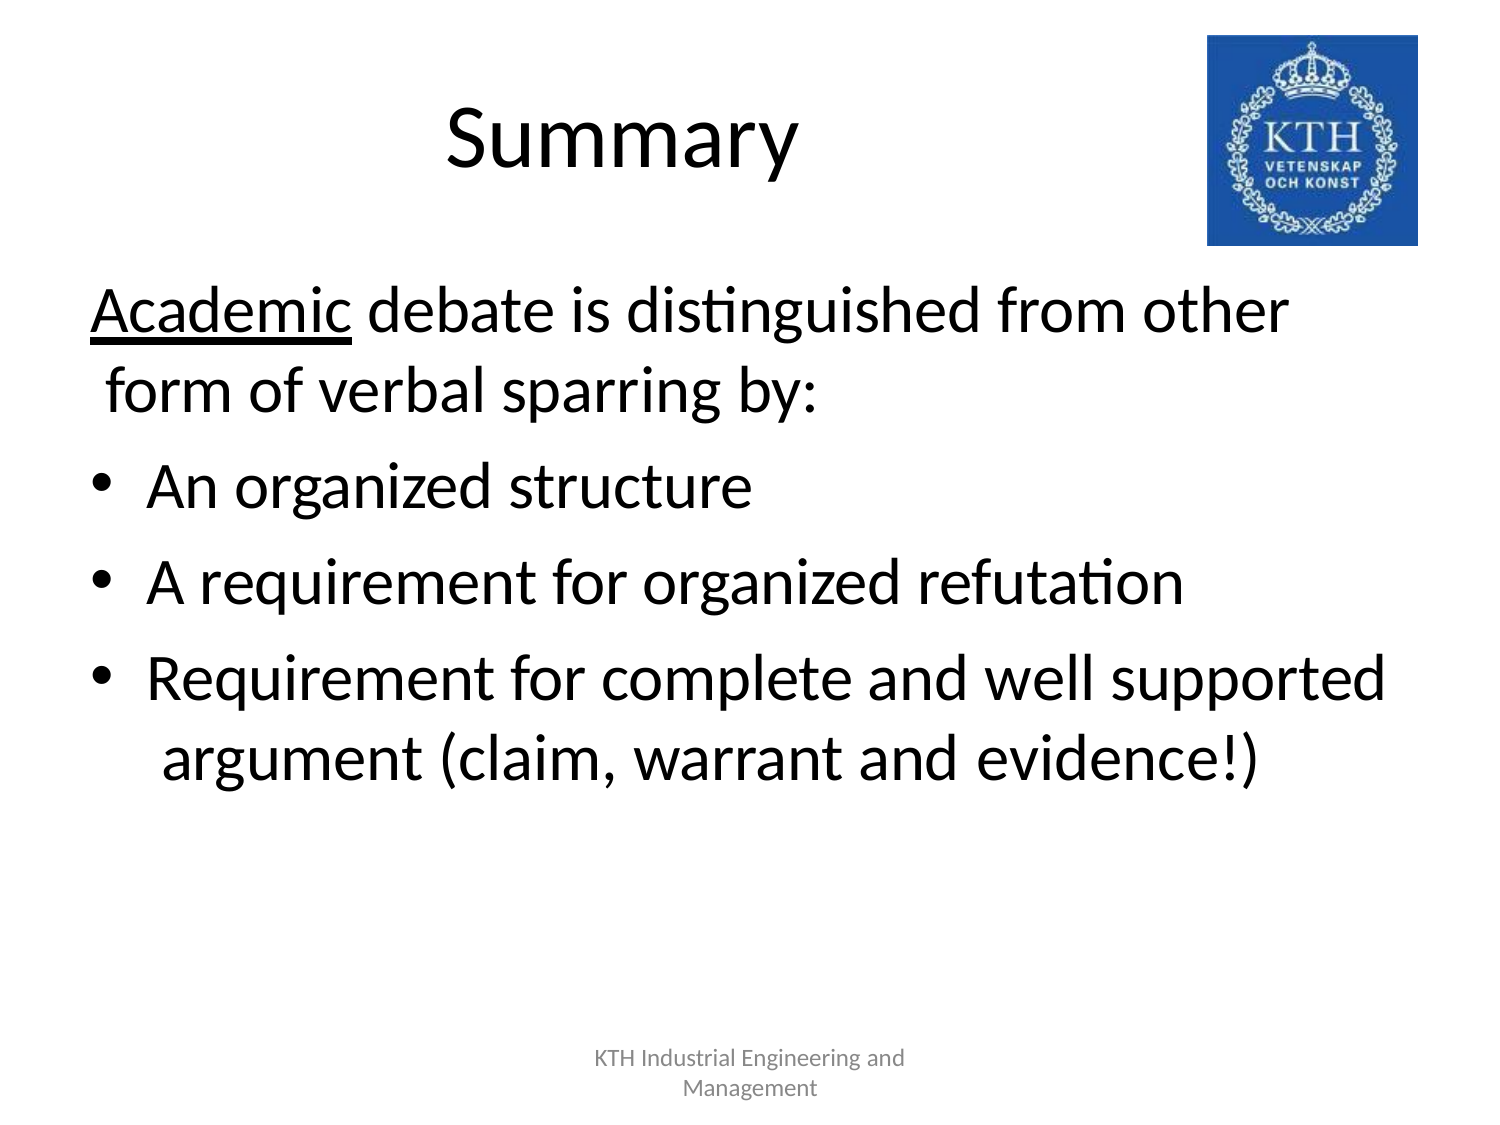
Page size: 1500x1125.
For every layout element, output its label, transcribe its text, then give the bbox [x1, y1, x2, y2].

title Summary [443, 73, 803, 263]
footer KTH Industrial Engineering and Management [592, 1045, 908, 1125]
text_box Academic debate is distinguished from other form of verbal sparring by: An organized structure A requirement for organized refutation Requirement for complete and well supported argument (claim, warrant and evidence!) [87, 263, 1401, 794]
text_box [1207, 35, 1418, 246]
